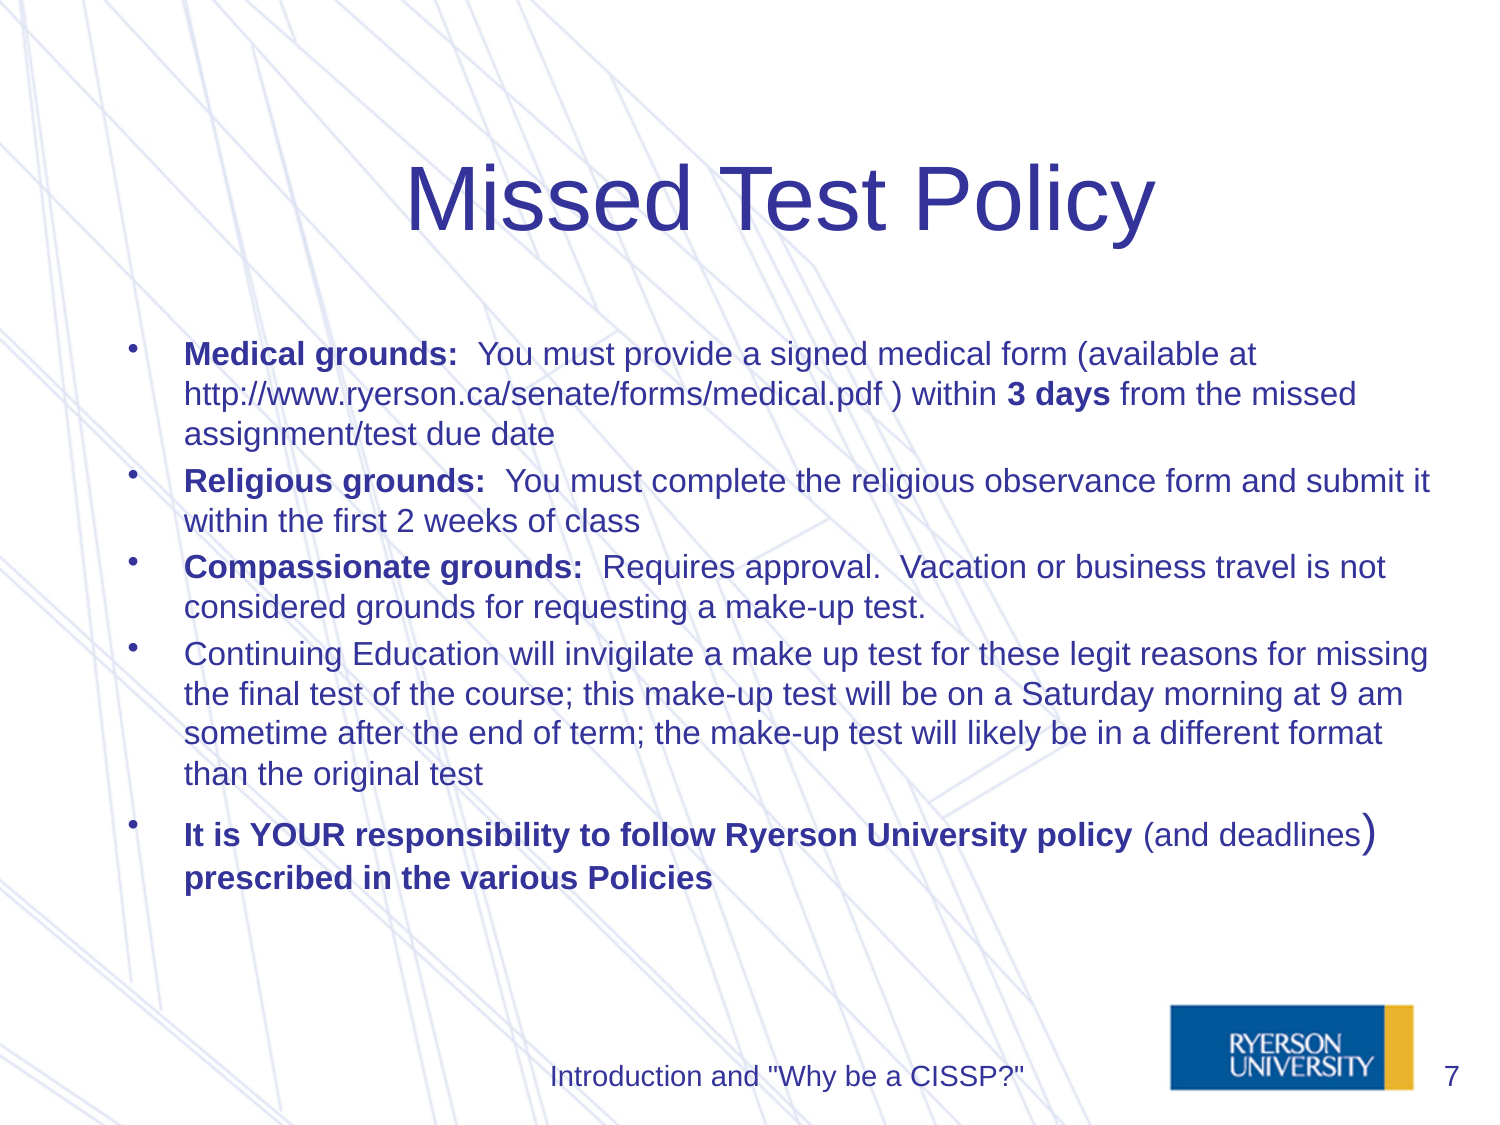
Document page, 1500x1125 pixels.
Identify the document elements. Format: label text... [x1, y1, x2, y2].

list Medical grounds: You must provide a signed medical form (available at http://www.ryerson.ca/senate/forms/medical.pdf ) within 3 days from the missed assignment/test due date Religious grounds: You must complete the religious observance form and submit it within the first 2 weeks of class Compassionate grounds: Requires approval. Vacation or business travel is not considered grounds for requesting a make-up test. Continuing Education will invigilate a make up test for these legit reasons for missing the final test of the course; this make-up test will be on a Saturday morning at 9 am sometime after the end of term; the make-up test will likely be in a different format than the original test It is YOUR responsibility to follow Ryerson University policy (and deadlines) prescribed in the various Policies [112, 324, 1451, 1001]
picture [0, 0, 1500, 1125]
footer Introduction and "Why be a CISSP?" [449, 1049, 1126, 1113]
title Missed Test Policy [112, 99, 1451, 288]
slide_number 7 [1399, 1049, 1476, 1113]
